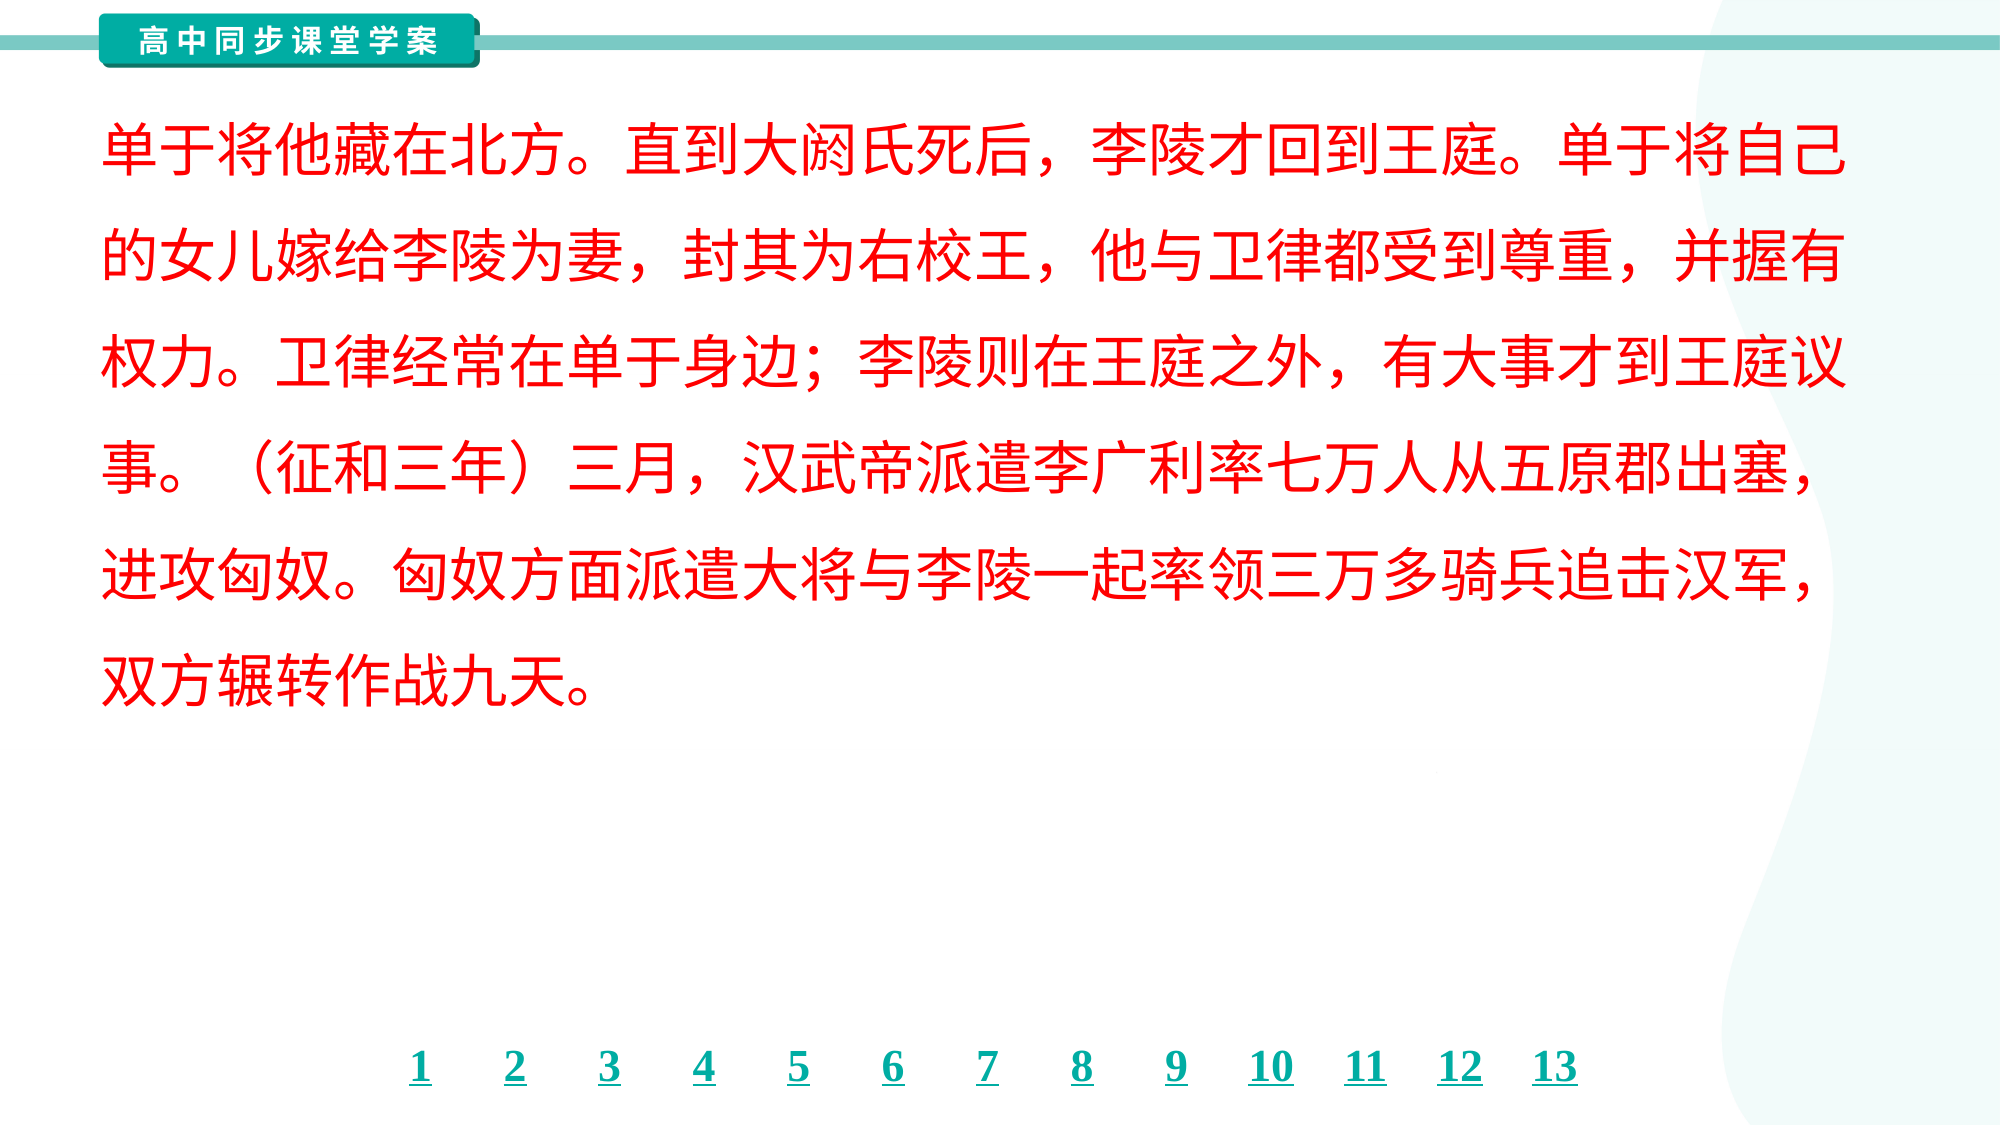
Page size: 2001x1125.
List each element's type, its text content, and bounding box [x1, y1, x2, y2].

picture [0, 0, 2000, 1125]
text_box 单于将他藏在北方。直到大阏氏死后，李陵才回到王庭。单于将自己 的女儿嫁给李陵为妻，封其为右校王，他与卫律都受到尊重，并握有 权力。卫律经常在单于身边；李陵则在王庭之外，有大事才到王庭议 事。（征和三年）三月，汉武帝派遣李广利率七万人从五原郡出塞， 进攻匈奴。匈奴方面派遣大将与李陵一起率领三万多骑兵追击汉军， 双方辗转作战九天。 [100, 76, 1899, 715]
